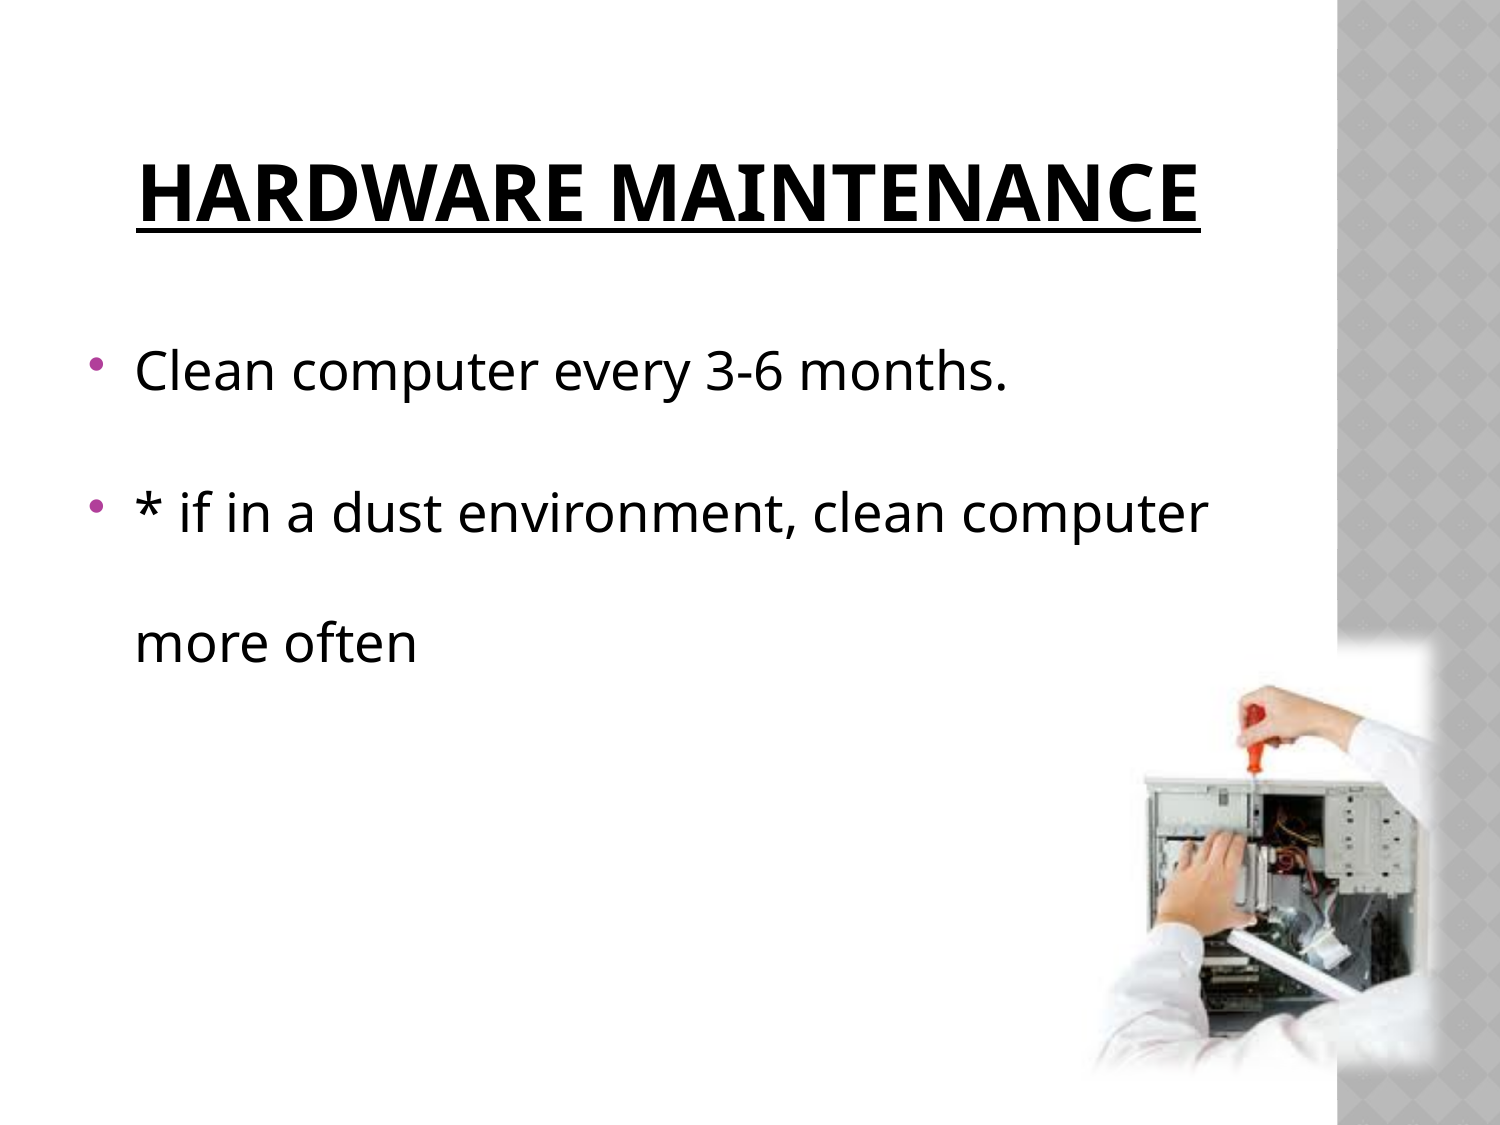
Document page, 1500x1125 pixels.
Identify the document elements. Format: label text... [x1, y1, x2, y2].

list Clean computer every 3-6 months. * if in a dust environment, clean computer more often [75, 264, 1263, 1059]
title Hardware Maintenance [75, 50, 1263, 238]
picture [1049, 622, 1451, 1082]
